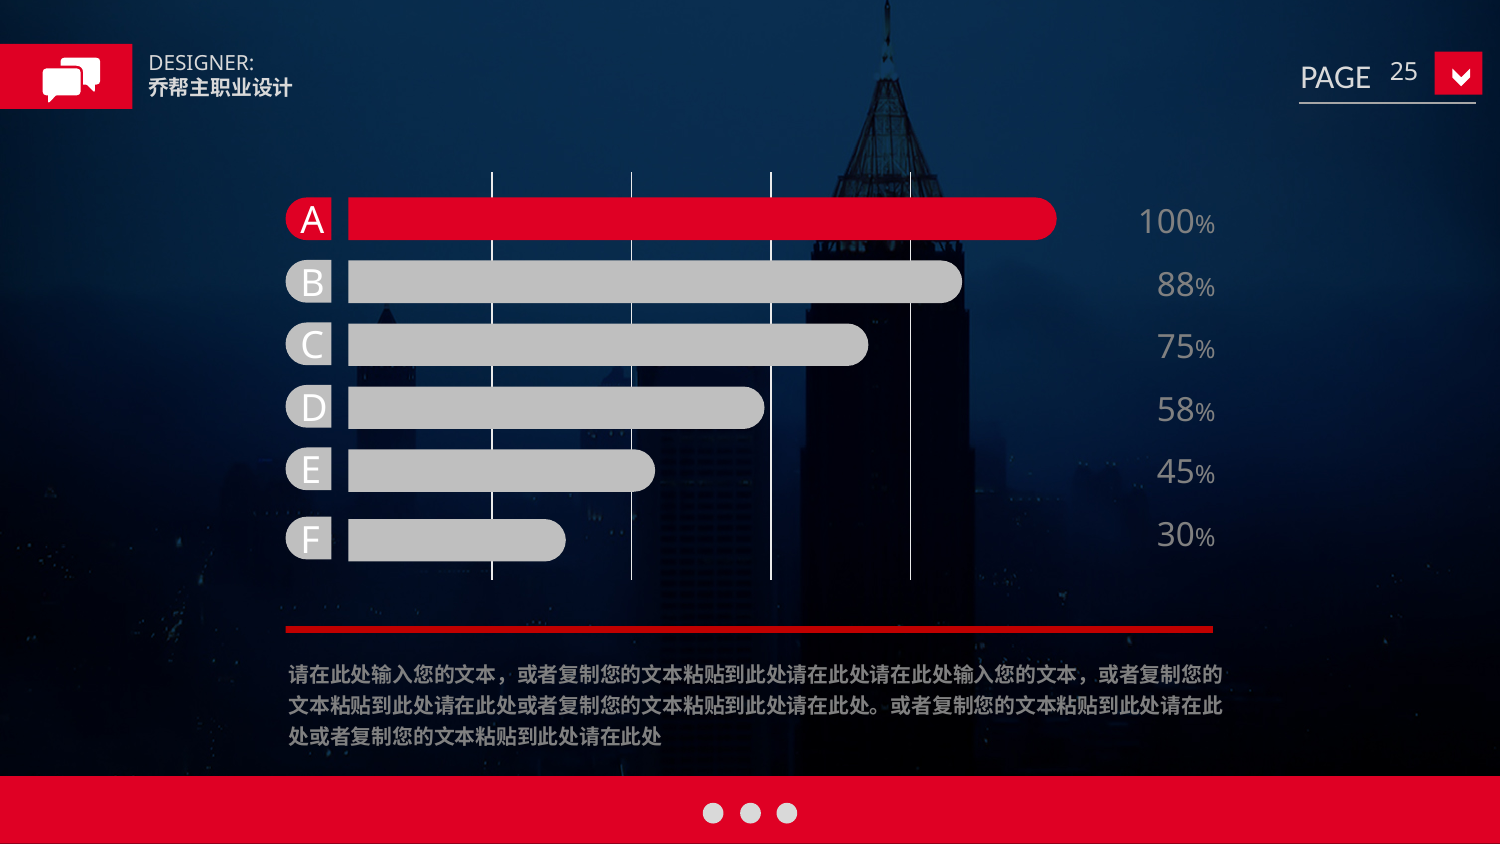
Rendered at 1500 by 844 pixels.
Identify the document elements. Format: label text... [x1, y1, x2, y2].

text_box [285, 502, 1231, 564]
slide_number 25 [1373, 50, 1435, 96]
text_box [285, 439, 1231, 501]
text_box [285, 314, 1231, 376]
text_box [285, 189, 1231, 251]
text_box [285, 252, 1231, 314]
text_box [285, 377, 1231, 439]
text_box DESIGNER: 乔帮主职业设计 [133, 41, 309, 107]
picture [0, 0, 1500, 776]
text_box 请在此处输入您的文本，或者复制您的文本粘贴到此处请在此处请在此处输入您的文本，或者复制您的文本粘贴到此处请在此处或者复制您的文本粘贴到此处请在此处。或者复制您的文本粘贴到此处请在此处或者复制您的文本粘贴到此处请在此处 [277, 649, 1250, 755]
text_box [285, 627, 1213, 632]
